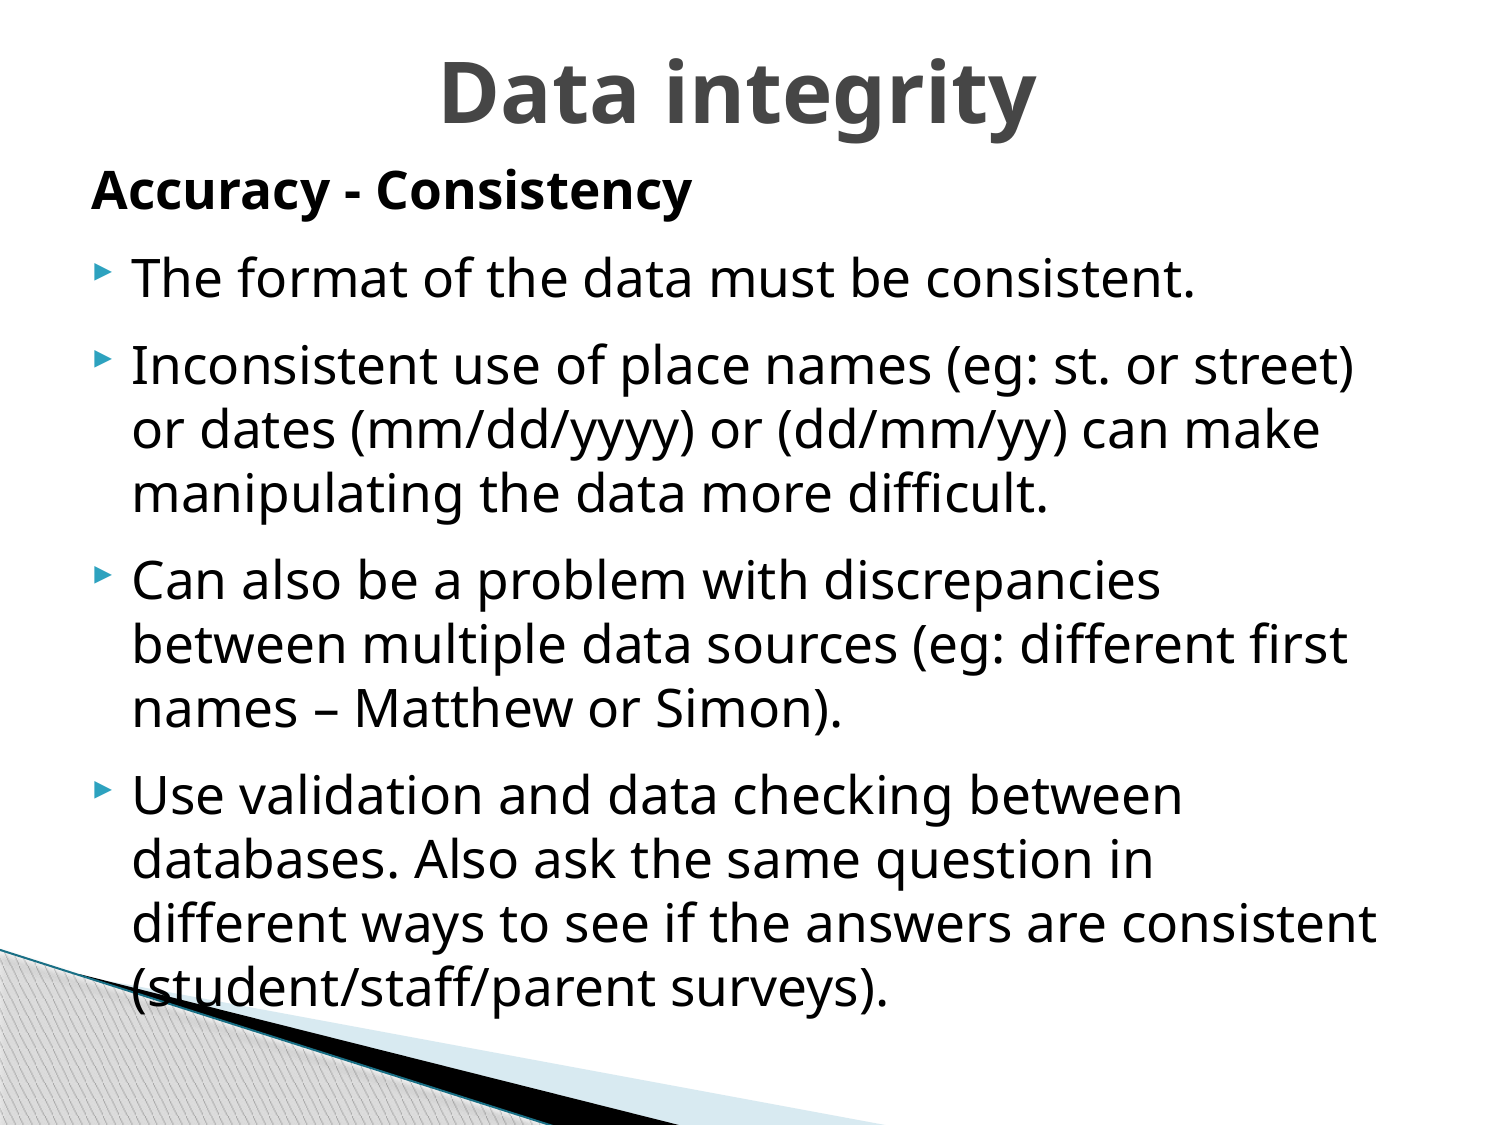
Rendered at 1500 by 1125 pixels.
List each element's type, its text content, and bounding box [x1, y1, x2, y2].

title Data integrity [100, 0, 1376, 183]
list Accuracy - Consistency The format of the data must be consistent. Inconsistent use of place names (eg: st. or street) or dates (mm/dd/yyyy) or (dd/mm/yy) can make manipulating the data more difficult. Can also be a problem with discrepancies between multiple data sources (eg: different first names – Matthew or Simon). Use validation and data checking between databases. Also ask the same question in different ways to see if the answers are consistent (student/staff/parent surveys). [76, 149, 1400, 1035]
